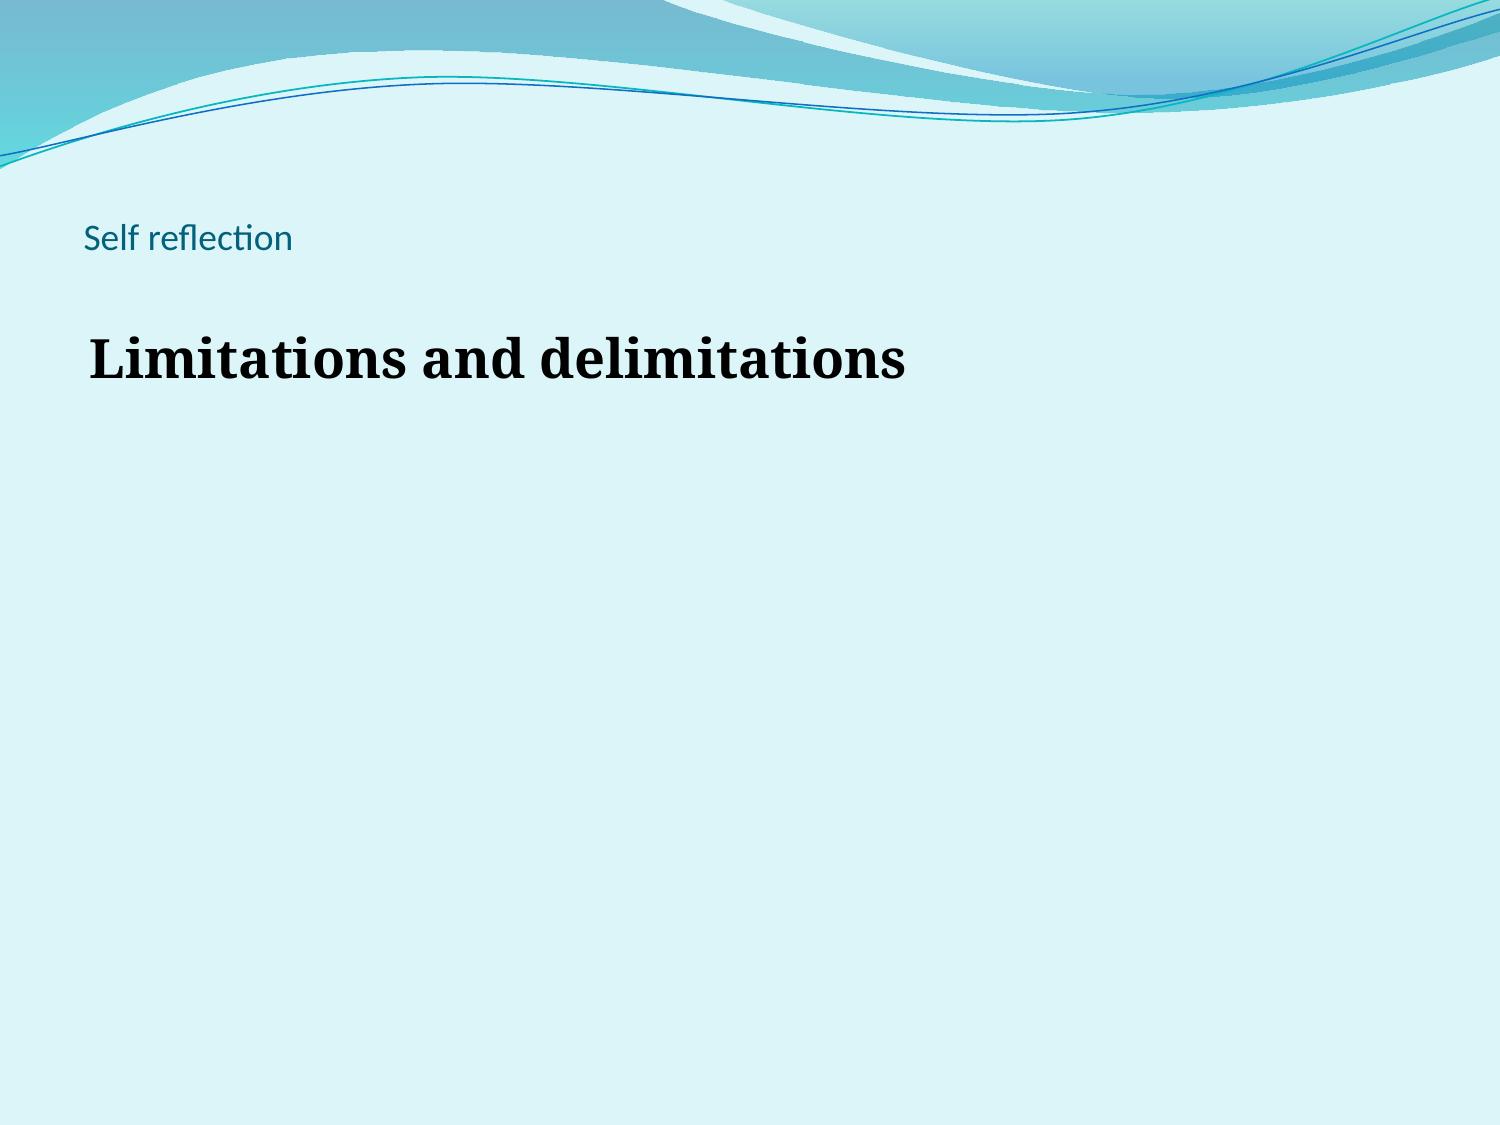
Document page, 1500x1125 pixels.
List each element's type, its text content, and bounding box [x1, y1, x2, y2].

list Limitations and delimitations [75, 317, 1425, 1038]
title Self reflection [75, 115, 1425, 303]
